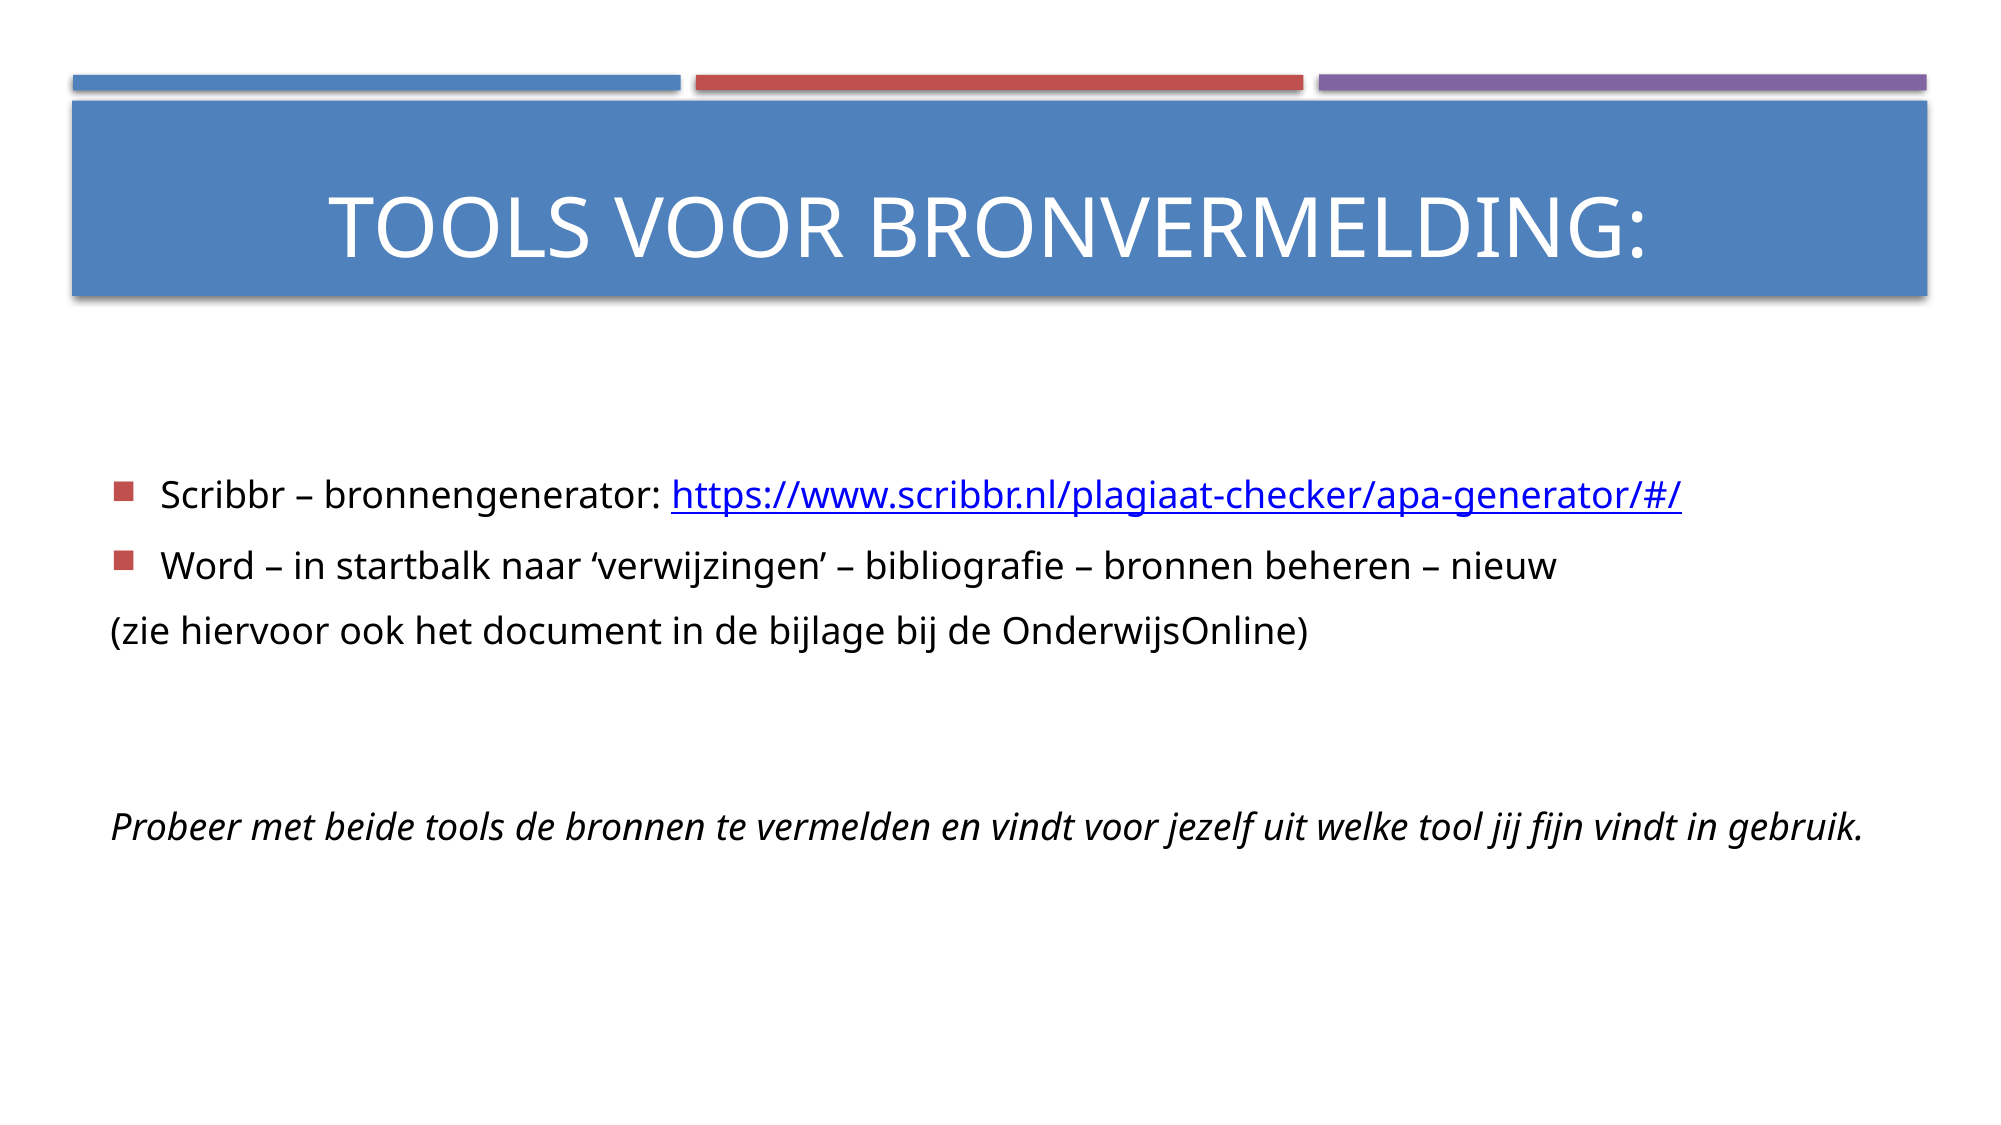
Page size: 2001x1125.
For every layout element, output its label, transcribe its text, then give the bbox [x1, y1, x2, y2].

title Tools voor bronvermelding: [95, 115, 1905, 282]
list Scribbr – bronnengenerator: https://www.scribbr.nl/plagiaat-checker/apa-generator/#/ Word – in startbalk naar ‘verwijzingen’ – bibliografie – bronnen beheren – nieuw (zie hiervoor ook het document in de bijlage bij de OnderwijsOnline) Probeer met beide tools de bronnen te vermelden en vindt voor jezelf uit welke tool jij fijn vindt in gebruik. [95, 357, 1905, 962]
